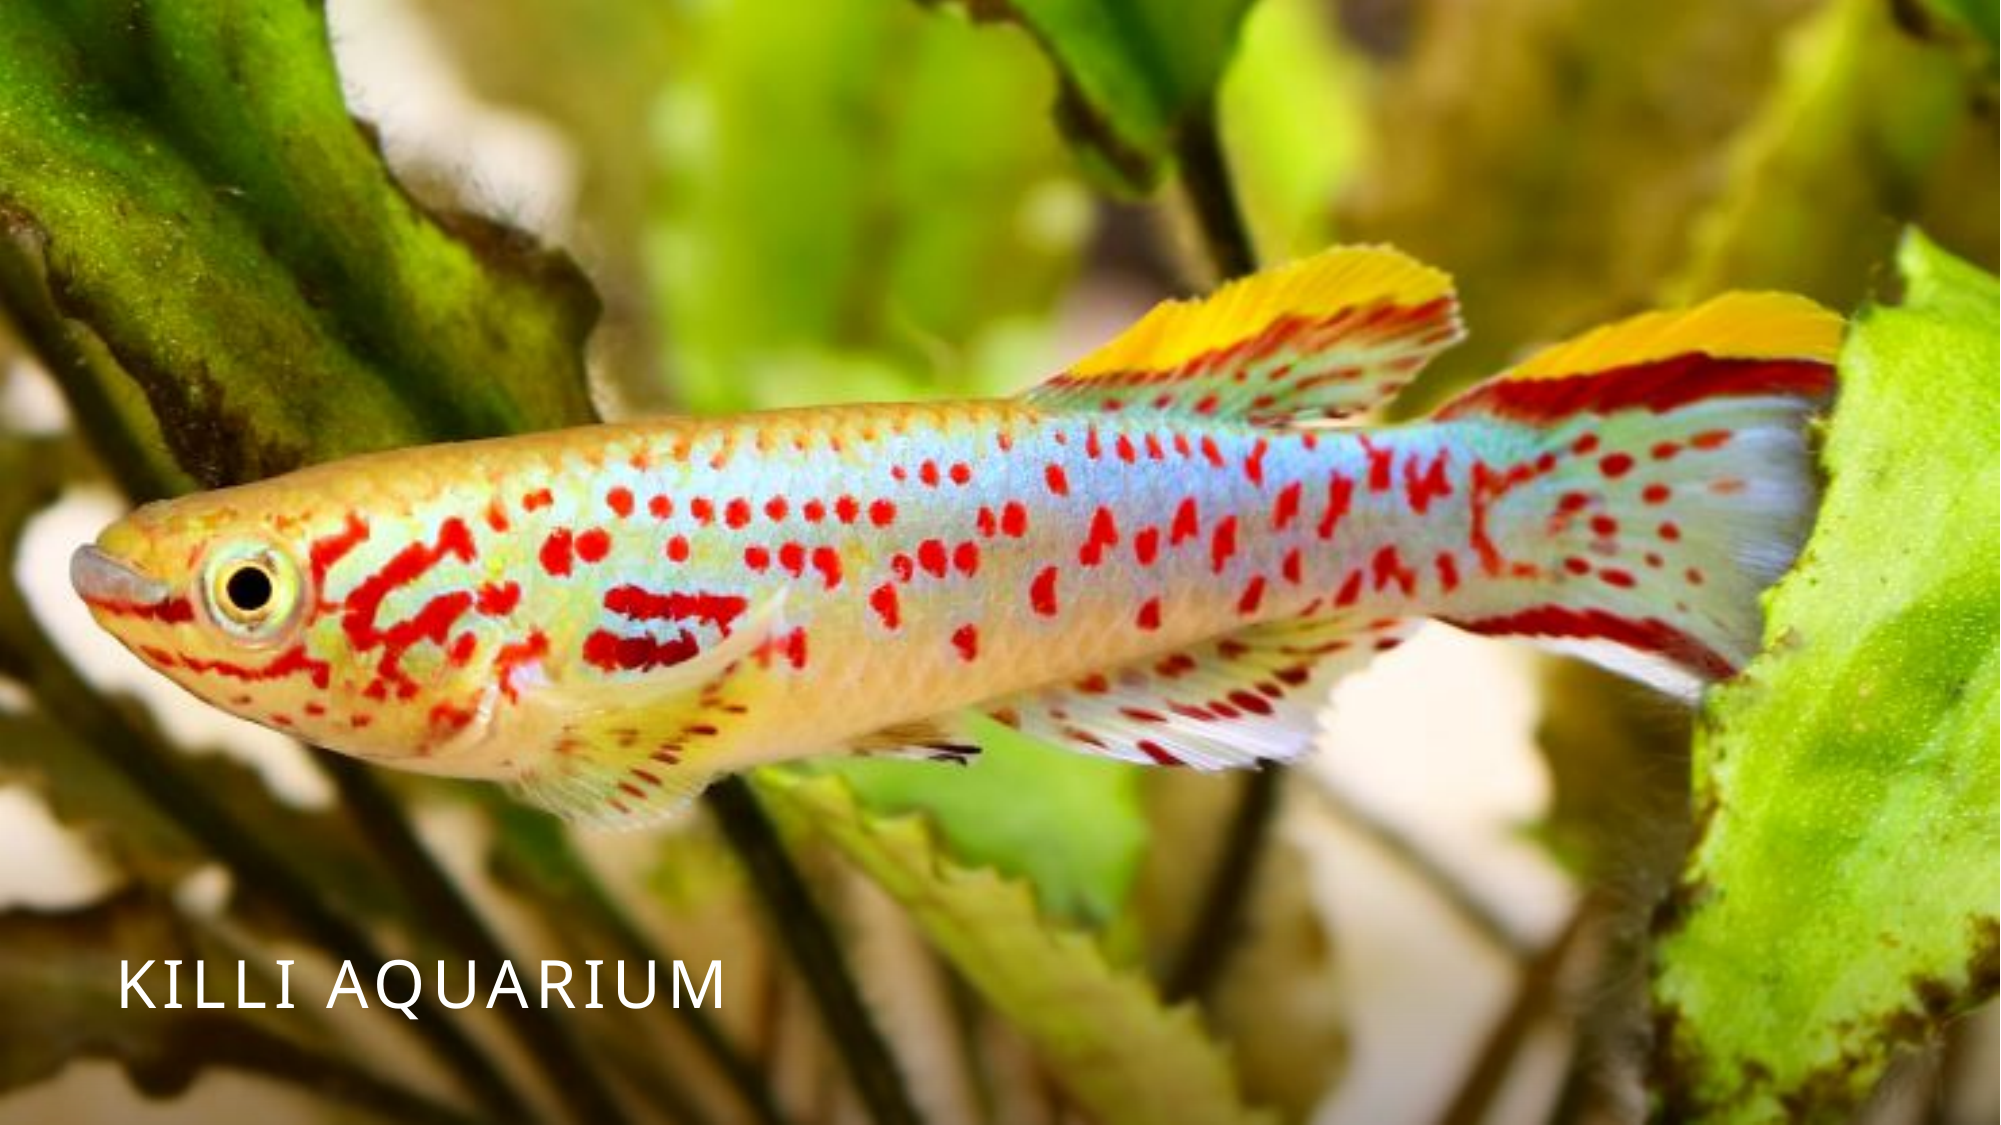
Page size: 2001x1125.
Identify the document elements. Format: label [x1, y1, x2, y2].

list [0, 0, 2000, 1125]
